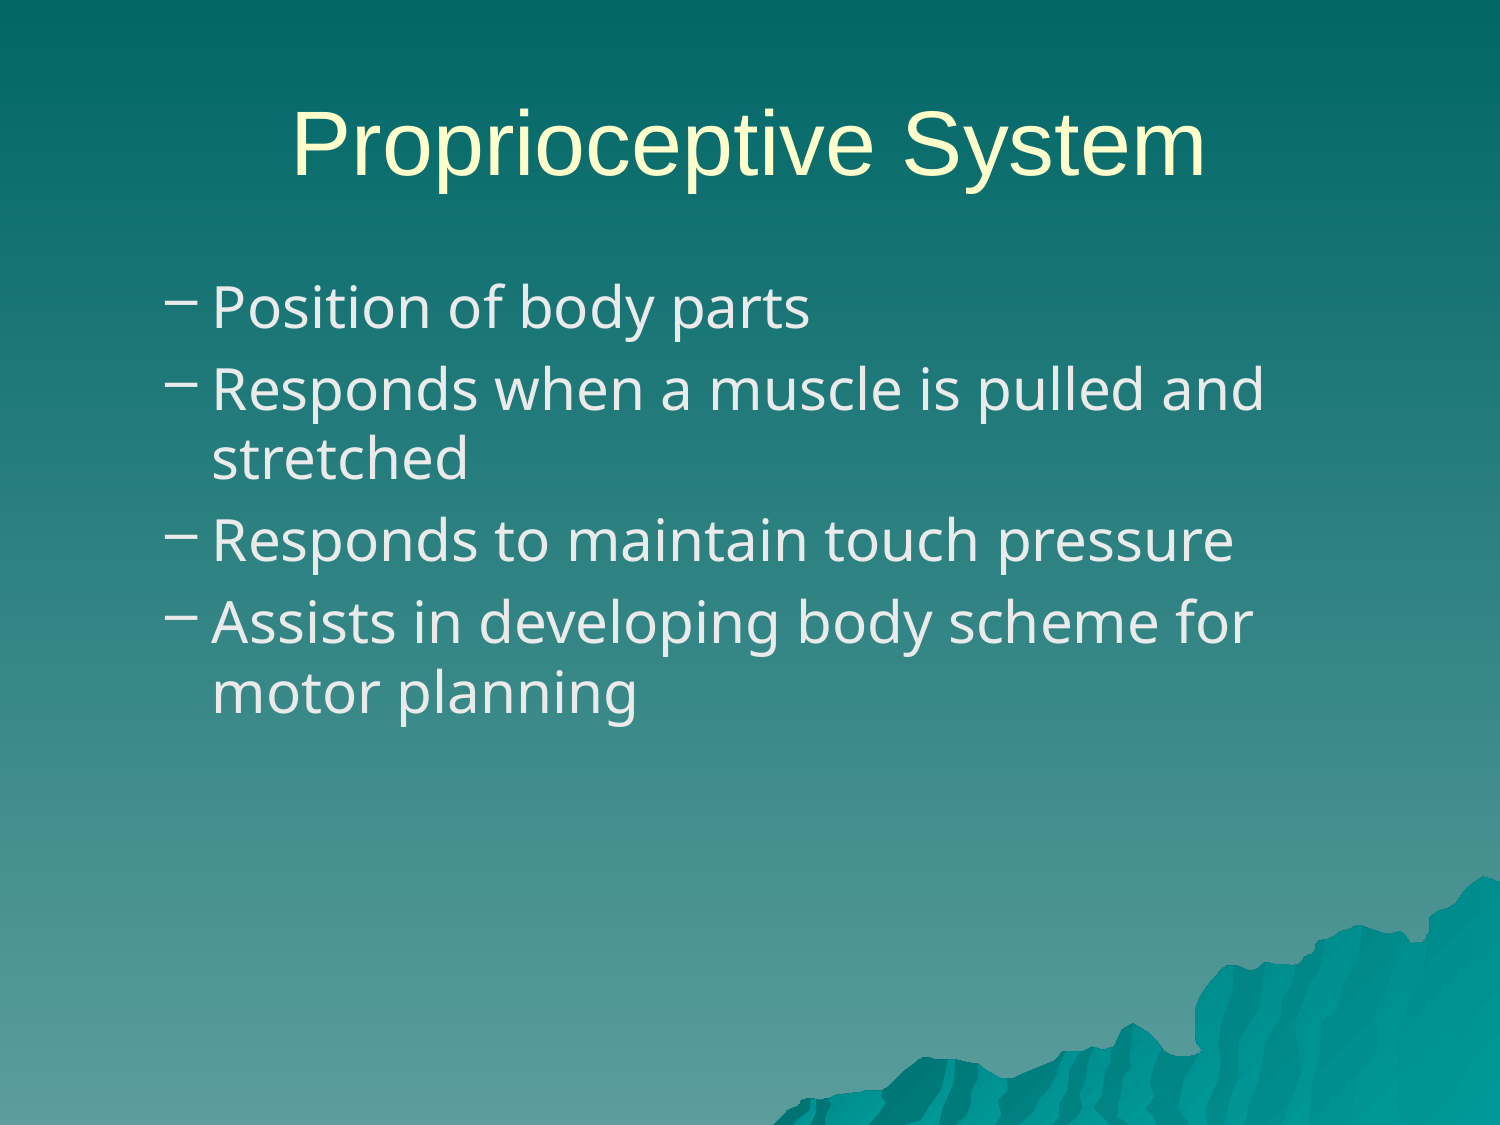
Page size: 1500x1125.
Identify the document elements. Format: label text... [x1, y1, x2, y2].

list Position of body parts Responds when a muscle is pulled and stretched Responds to maintain touch pressure Assists in developing body scheme for motor planning [74, 262, 1426, 1006]
title Proprioceptive System [74, 45, 1426, 233]
